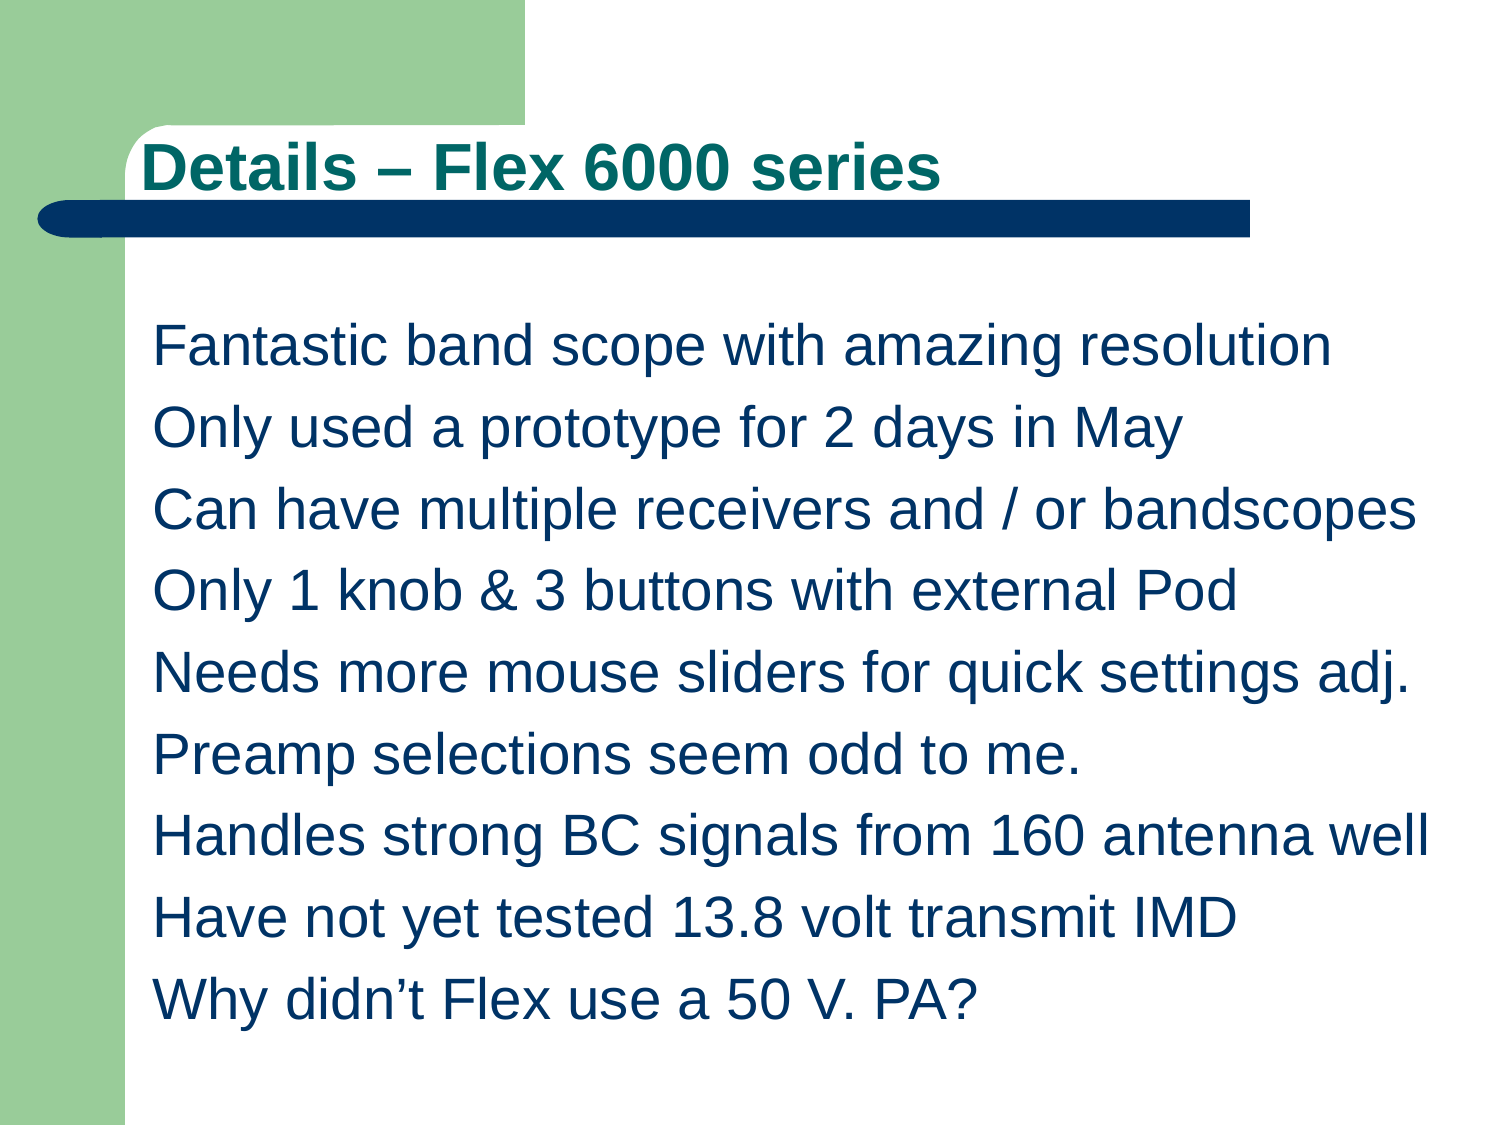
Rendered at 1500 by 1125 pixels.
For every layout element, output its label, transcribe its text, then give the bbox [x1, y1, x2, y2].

list Fantastic band scope with amazing resolution Only used a prototype for 2 days in May Can have multiple receivers and / or bandscopes Only 1 knob & 3 buttons with external Pod Needs more mouse sliders for quick settings adj. Preamp selections seem odd to me. Handles strong BC signals from 160 antenna well Have not yet tested 13.8 volt transmit IMD Why didn’t Flex use a 50 V. PA? [137, 299, 1451, 1088]
title Details – Flex 6000 series [124, 124, 1426, 213]
